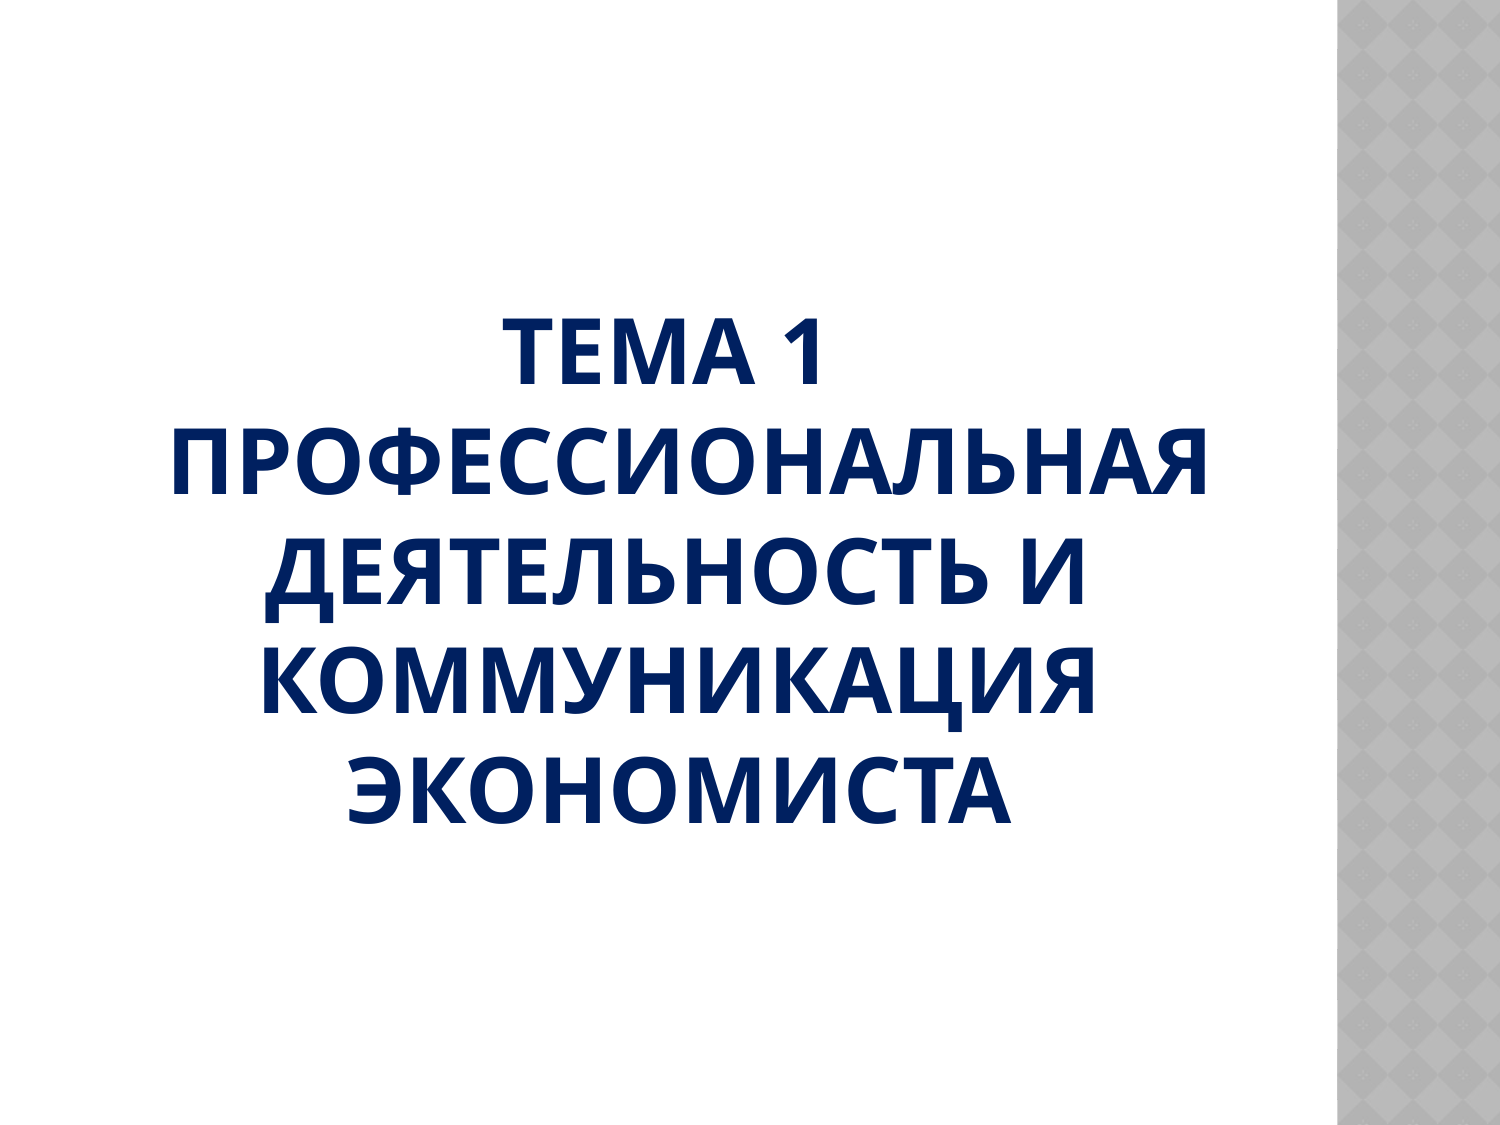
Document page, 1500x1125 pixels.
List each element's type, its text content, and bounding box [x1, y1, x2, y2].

title Тема 1 Профессиональная деятельность и коммуникация экономиста [88, 78, 1270, 953]
